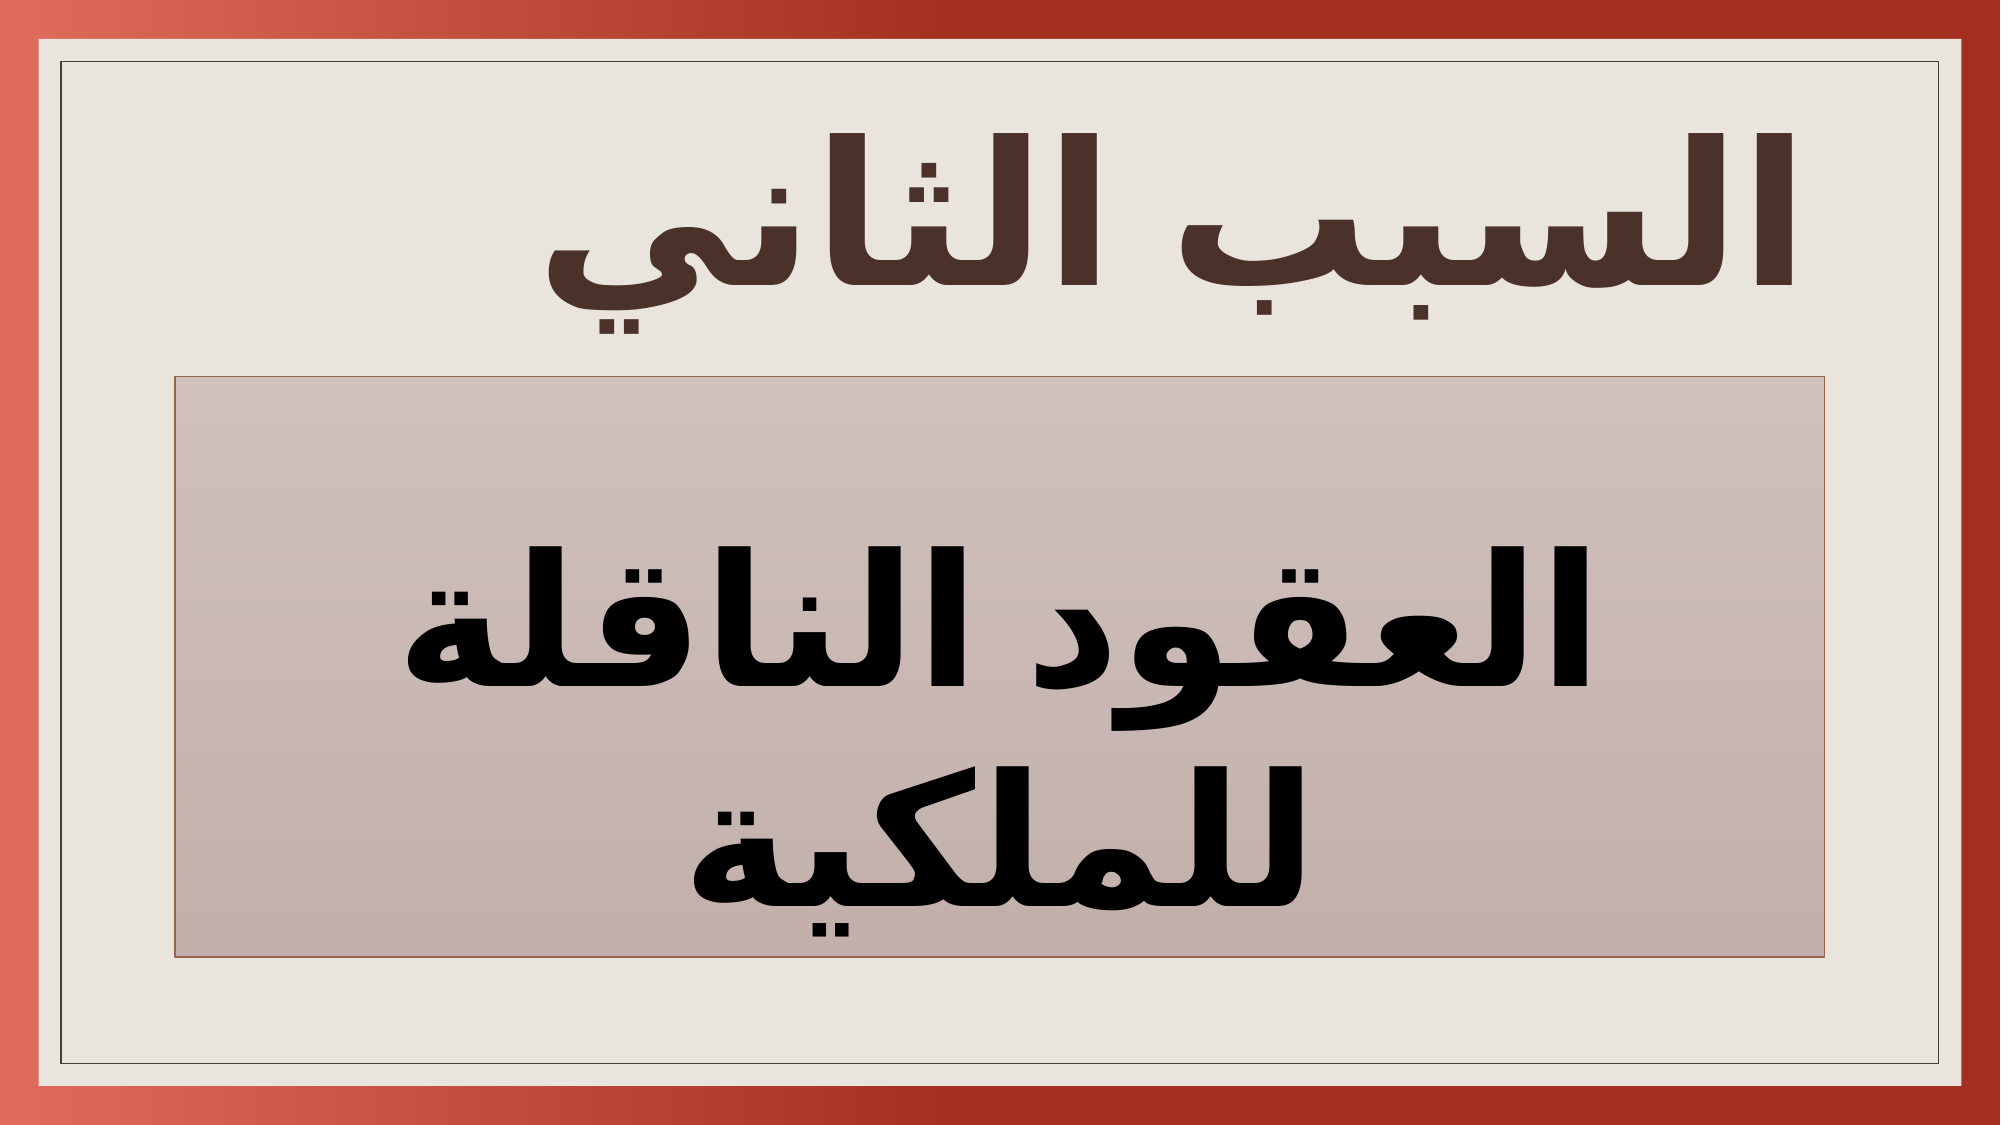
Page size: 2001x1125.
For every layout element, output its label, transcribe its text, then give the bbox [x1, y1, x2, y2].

list العقود الناقلة للملكية [174, 376, 1825, 958]
title السبب الثاني [174, 92, 1825, 349]
